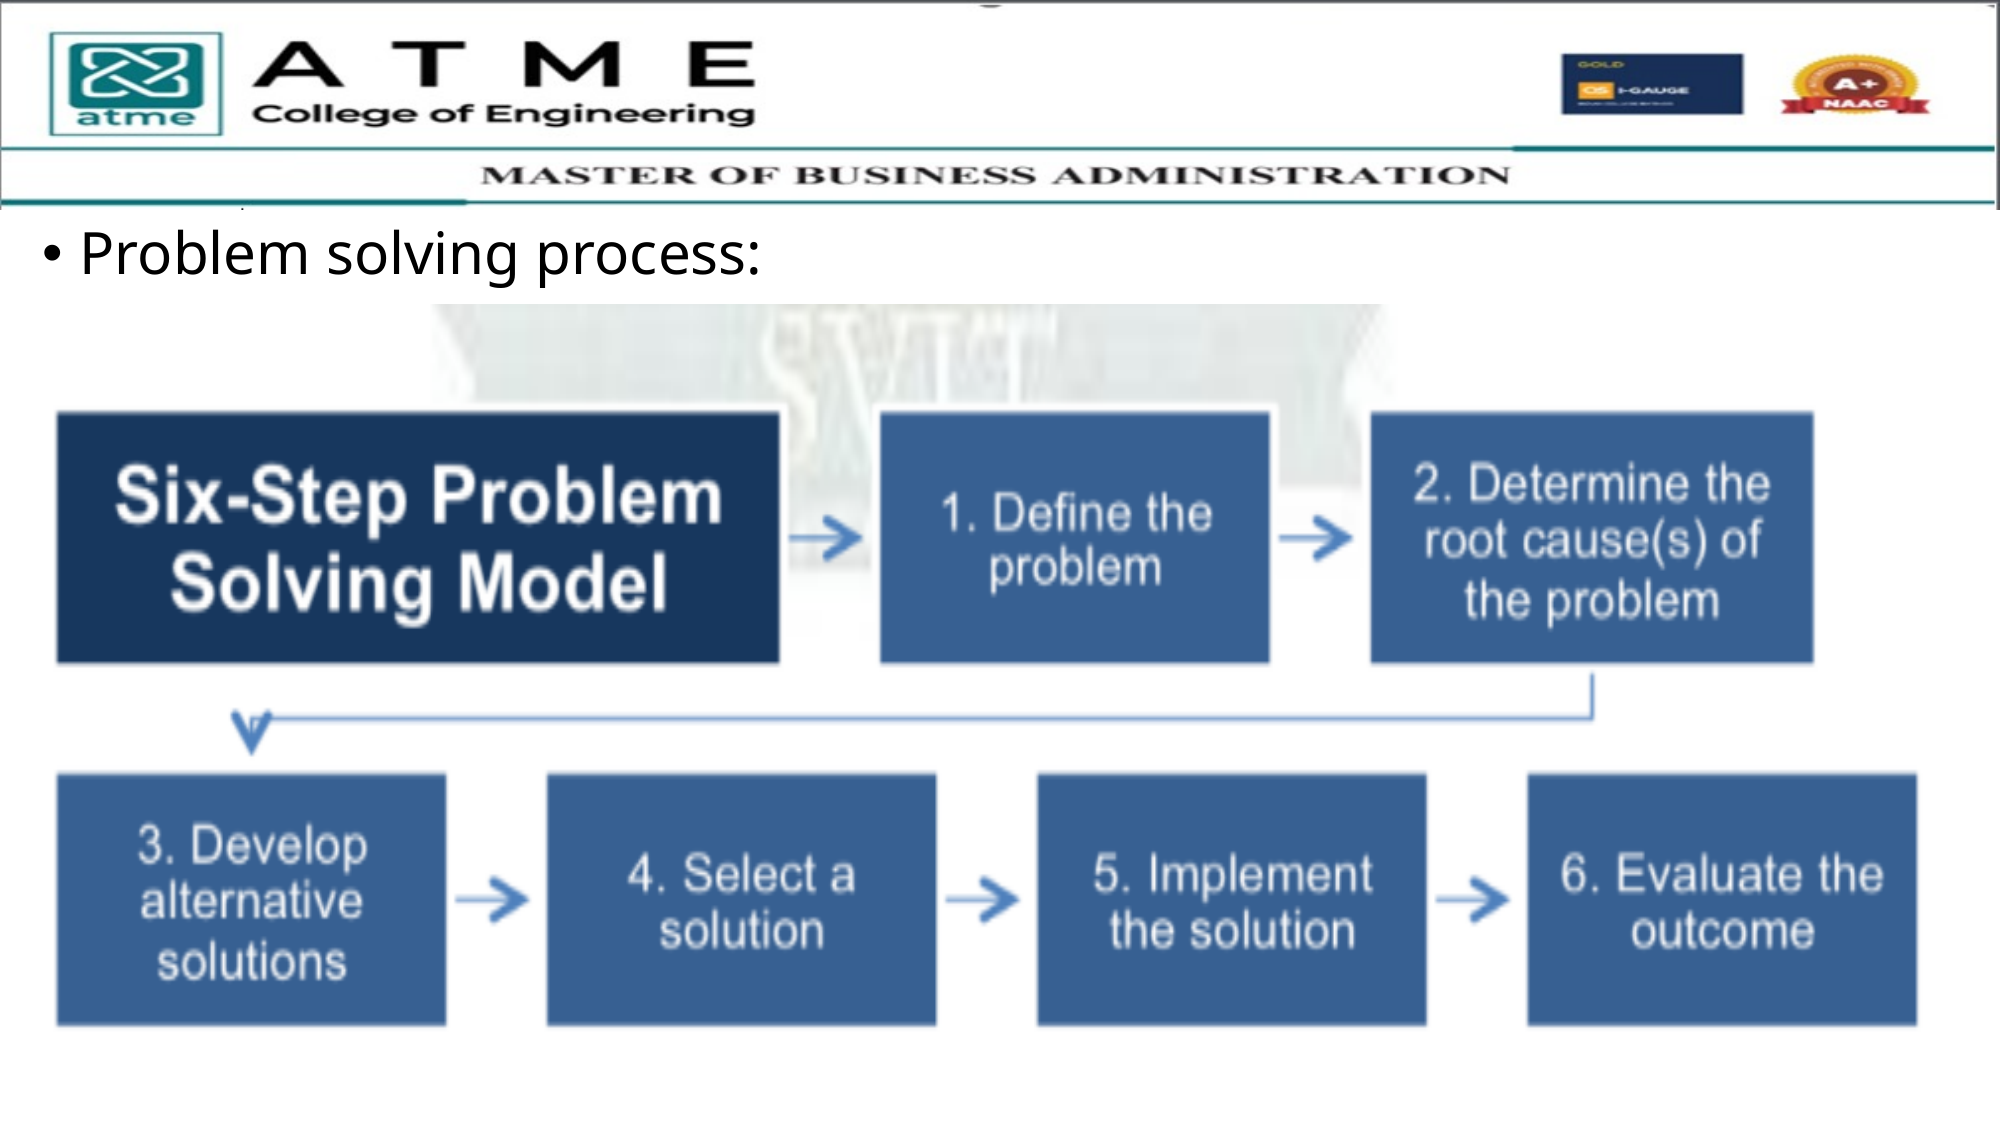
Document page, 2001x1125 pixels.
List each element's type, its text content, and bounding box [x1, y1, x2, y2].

list Problem solving process: [27, 216, 1971, 1109]
picture [26, 303, 1949, 1109]
picture [0, 0, 2000, 210]
